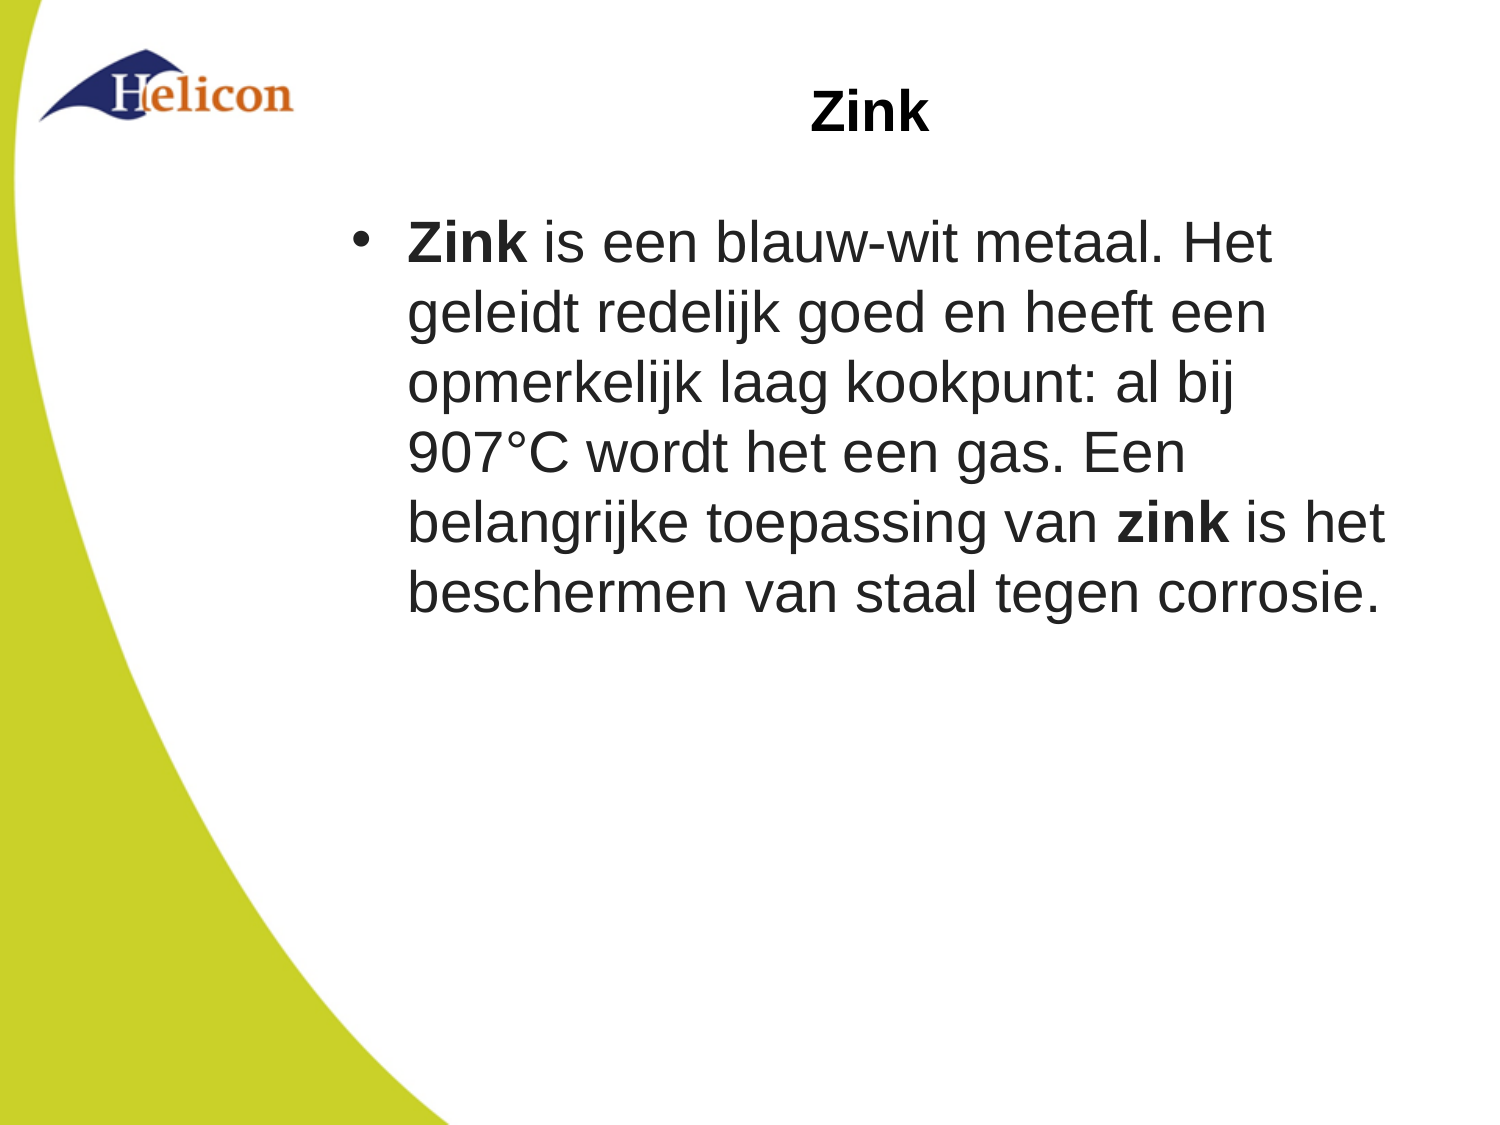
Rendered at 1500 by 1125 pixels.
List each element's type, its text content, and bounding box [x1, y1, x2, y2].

title Zink [324, 54, 1415, 161]
list Zink is een blauw-wit metaal. Het geleidt redelijk goed en heeft een opmerkelijk laag kookpunt: al bij 907°C wordt het een gas. Een belangrijke toepassing van zink is het beschermen van staal tegen corrosie. [336, 196, 1425, 1005]
picture [0, 0, 1500, 1125]
